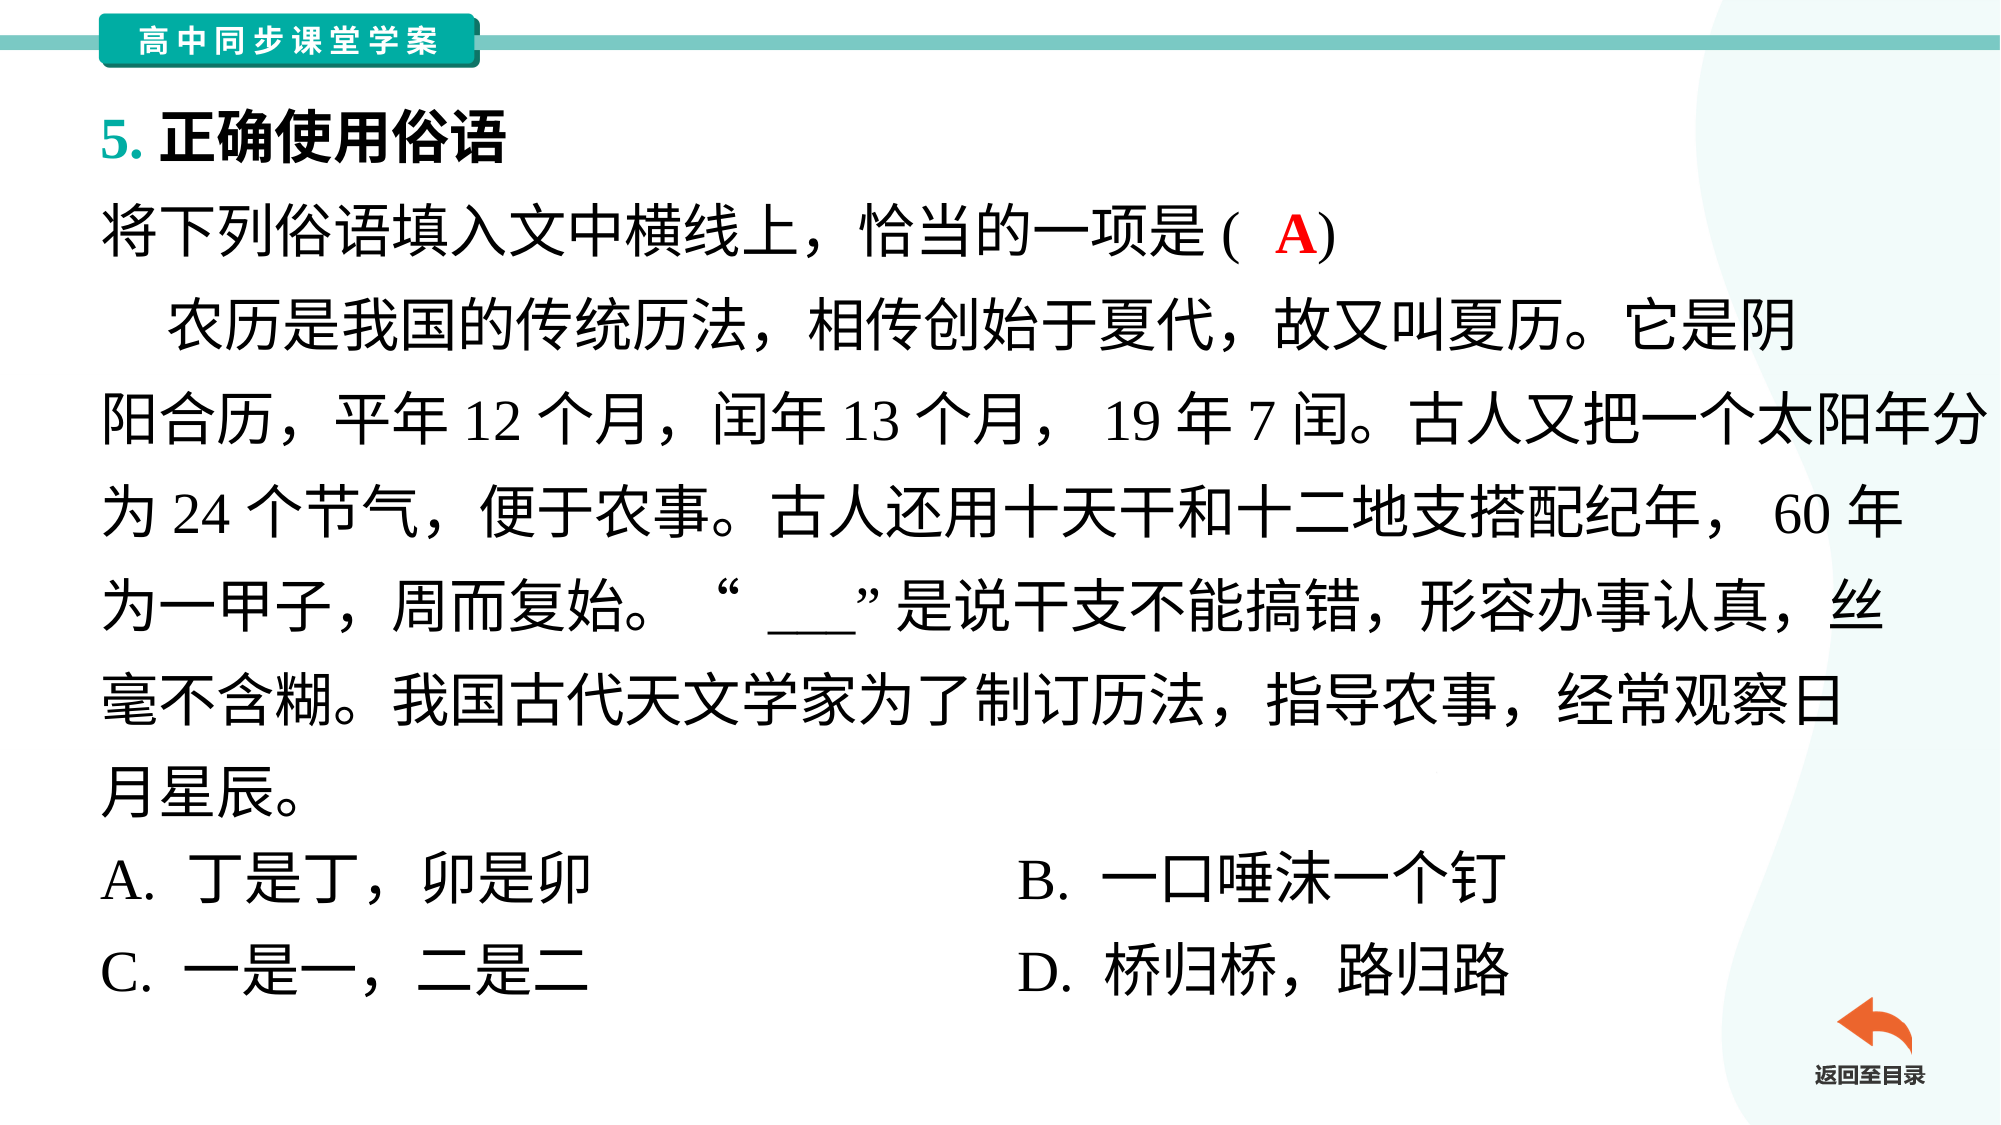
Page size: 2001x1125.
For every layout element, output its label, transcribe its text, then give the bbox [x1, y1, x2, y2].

picture [0, 0, 2000, 1125]
text_box 5.正确使用俗语 将下列俗语填入文中横线上，恰当的一项是( ) 农历是我国的传统历法，相传创始于夏代，故又叫夏历。它是阴 阳合历，平年12个月，闰年13个月，19年7闰。古人又把一个太阳年分 为24个节气，便于农事。古人还用十天干和十二地支搭配纪年，60年 为一甲子，周而复始。“ ___”是说干支不能搞错，形容办事认真，丝 毫不含糊。我国古代天文学家为了制订历法，指导农事，经常观察日 月星辰。 [100, 76, 1899, 816]
text_box A. 丁是丁，卯是卯 B. 一口唾沫一个钉 C. 一是一，二是二 D. 桥归桥，路归路 [100, 817, 1899, 994]
text_box A [1254, 171, 1339, 258]
